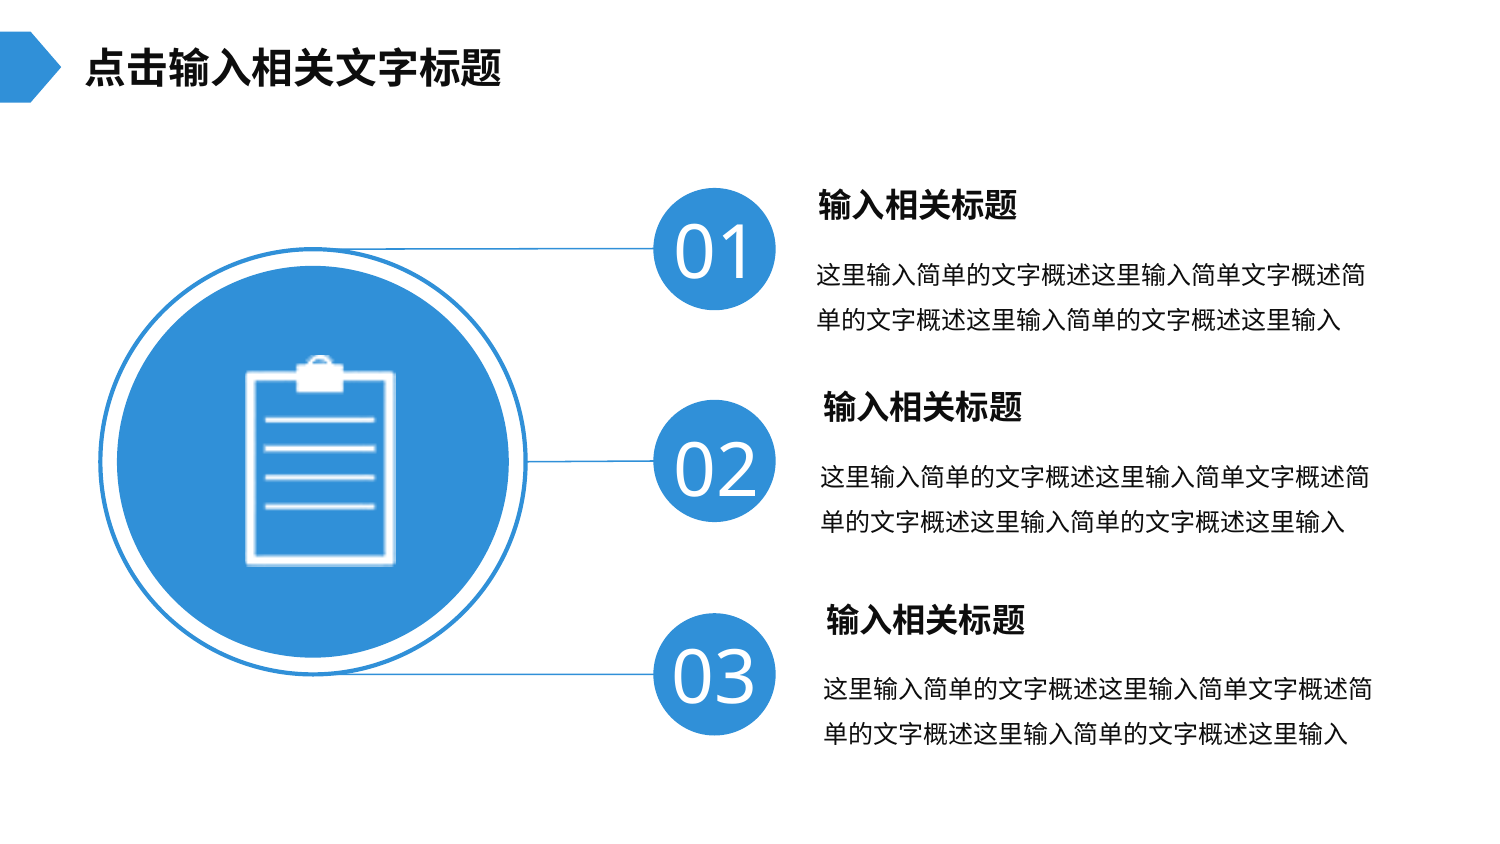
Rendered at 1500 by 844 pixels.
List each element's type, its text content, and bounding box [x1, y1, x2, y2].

text_box [0, 29, 63, 105]
text_box 输入相关标题 [803, 177, 1136, 232]
text_box 这里输入简单的文字概述这里输入简单文字概述简单的文字概述这里输入简单的文字概述这里输入 [806, 439, 1388, 544]
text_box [655, 189, 777, 309]
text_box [655, 401, 777, 521]
text_box 点击输入相关文字标题 [70, 34, 518, 100]
text_box 输入相关标题 [808, 379, 1140, 434]
text_box 这里输入简单的文字概述这里输入简单文字概述简单的文字概述这里输入简单的文字概述这里输入 [808, 651, 1391, 757]
text_box 这里输入简单的文字概述这里输入简单文字概述简单的文字概述这里输入简单的文字概述这里输入 [801, 237, 1384, 342]
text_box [655, 615, 775, 734]
text_box [98, 247, 528, 677]
text_box 输入相关标题 [811, 591, 1143, 647]
picture [245, 355, 396, 567]
